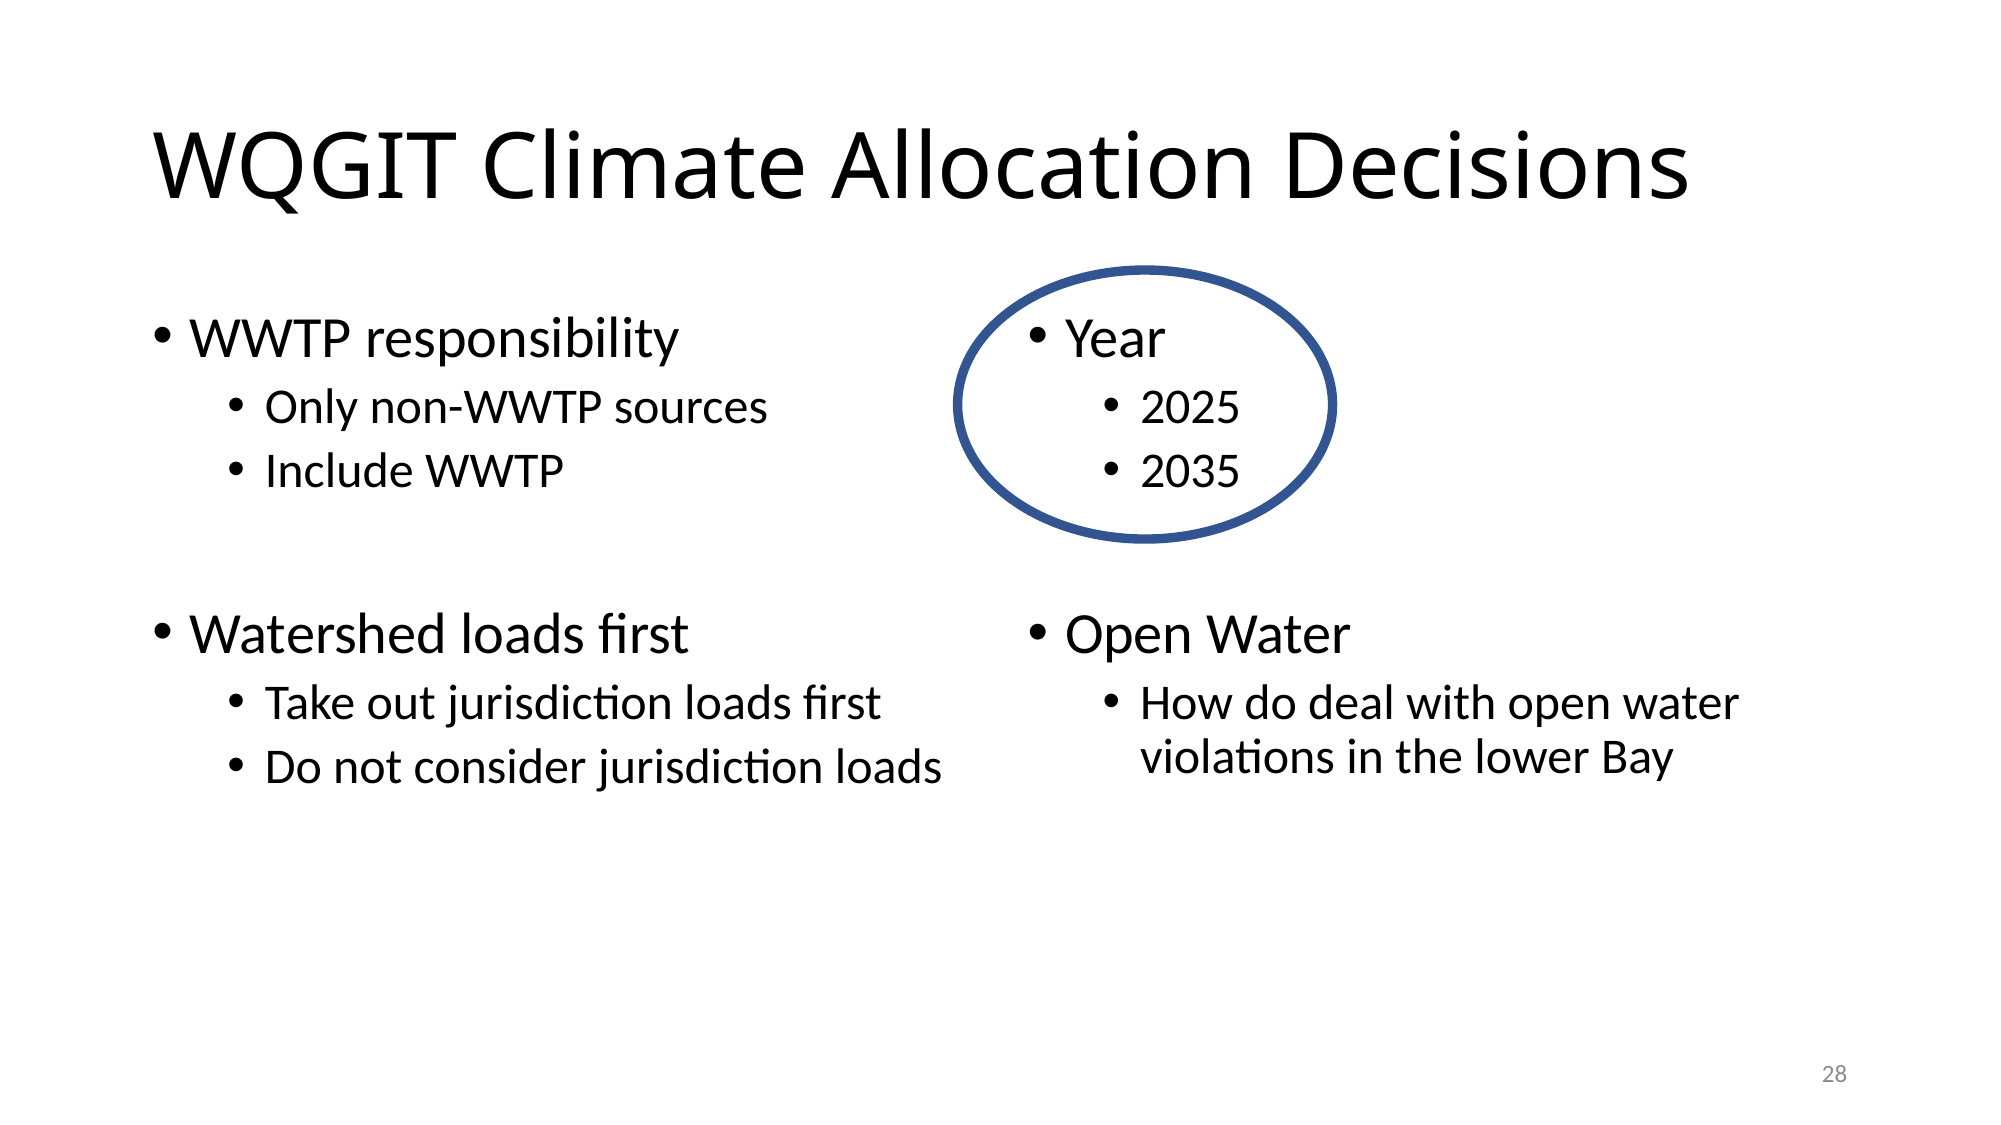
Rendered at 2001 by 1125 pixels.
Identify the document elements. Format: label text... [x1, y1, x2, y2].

list Year 2025 2035 Open Water How do deal with open water violations in the lower Bay [1012, 299, 1863, 1014]
slide_number 28 [1412, 1042, 1863, 1103]
text_box [956, 268, 1334, 541]
title WQGIT Climate Allocation Decisions [137, 59, 1863, 278]
list WWTP responsibility Only non-WWTP sources Include WWTP Watershed loads first Take out jurisdiction loads first Do not consider jurisdiction loads [137, 299, 988, 1014]
